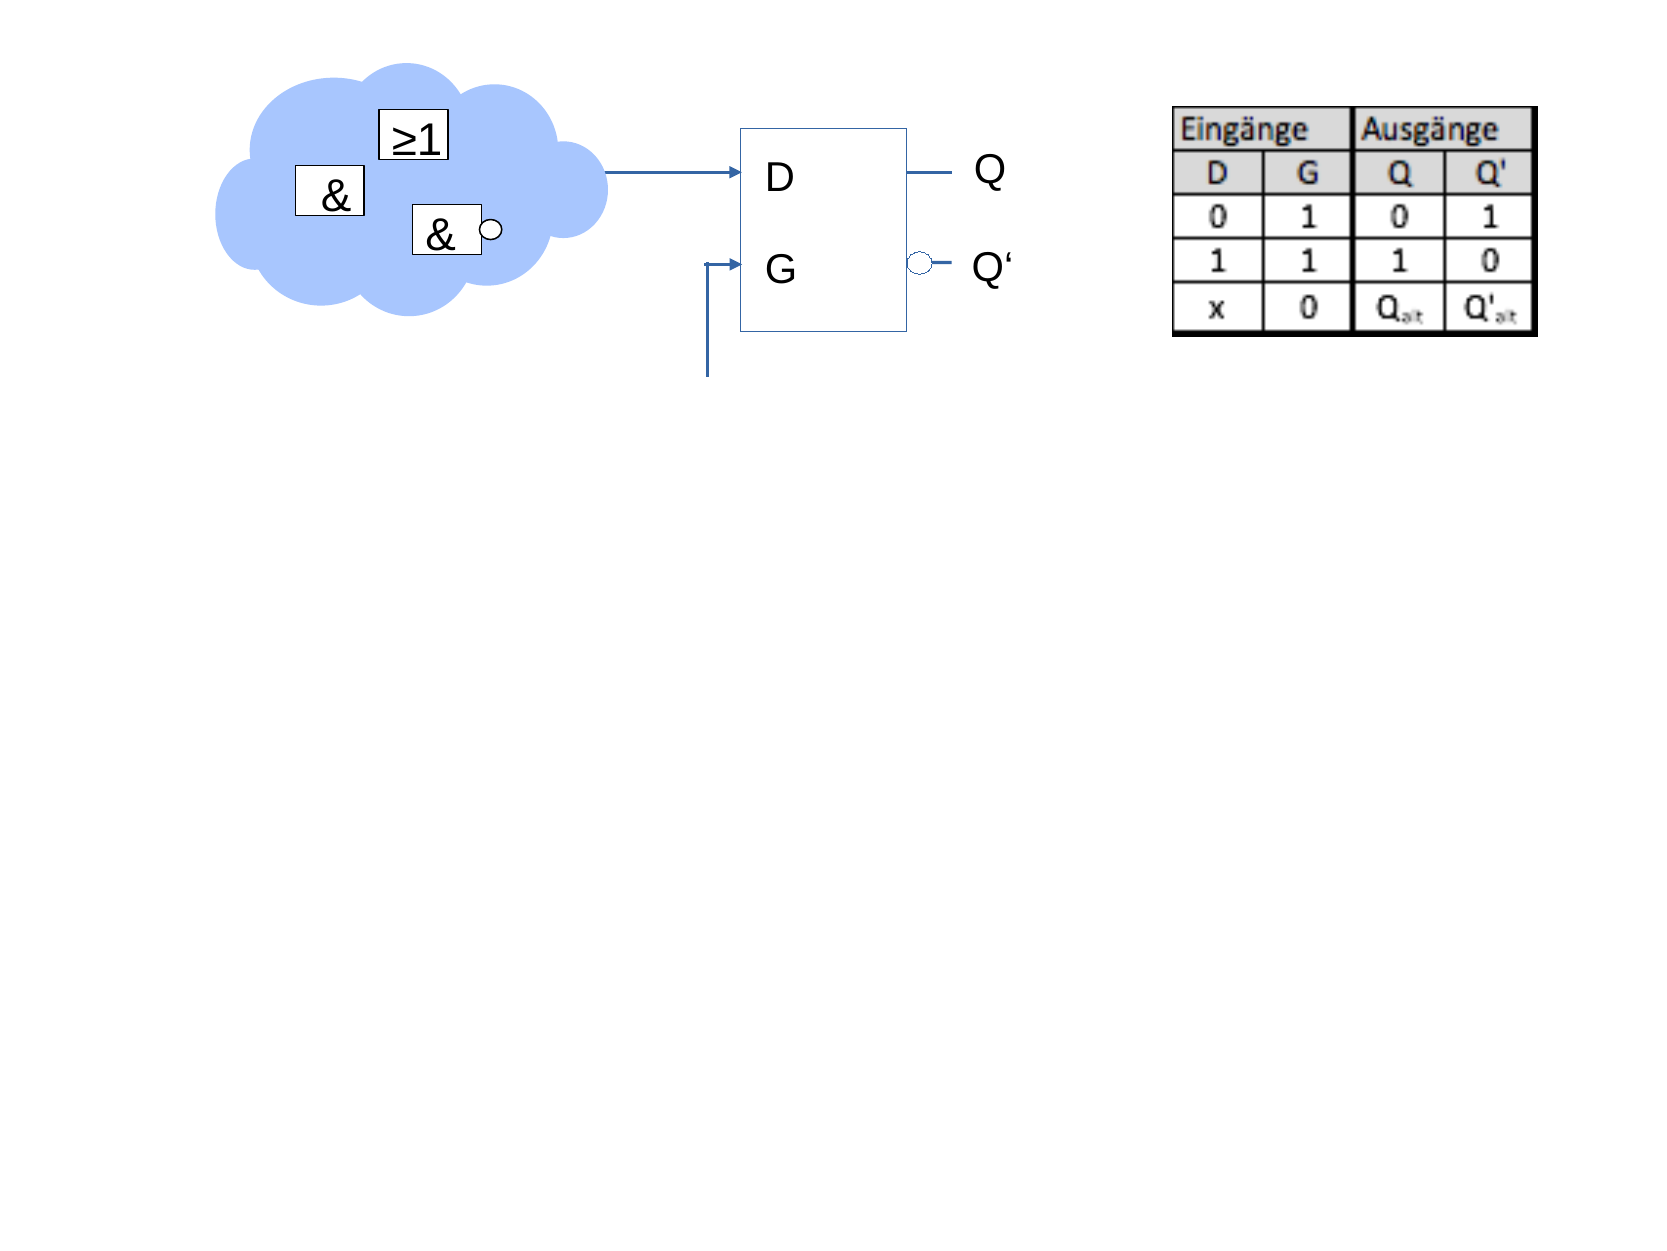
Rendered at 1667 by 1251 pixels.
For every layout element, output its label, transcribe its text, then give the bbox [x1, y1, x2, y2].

text_box [907, 251, 933, 275]
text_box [214, 62, 609, 317]
text_box [708, 258, 743, 271]
text_box Q‘ [971, 239, 1014, 290]
text_box D [764, 149, 796, 200]
text_box G [764, 241, 798, 292]
text_box [740, 128, 907, 332]
text_box [617, 166, 742, 179]
text_box Q [973, 141, 1007, 192]
picture [1172, 105, 1538, 337]
